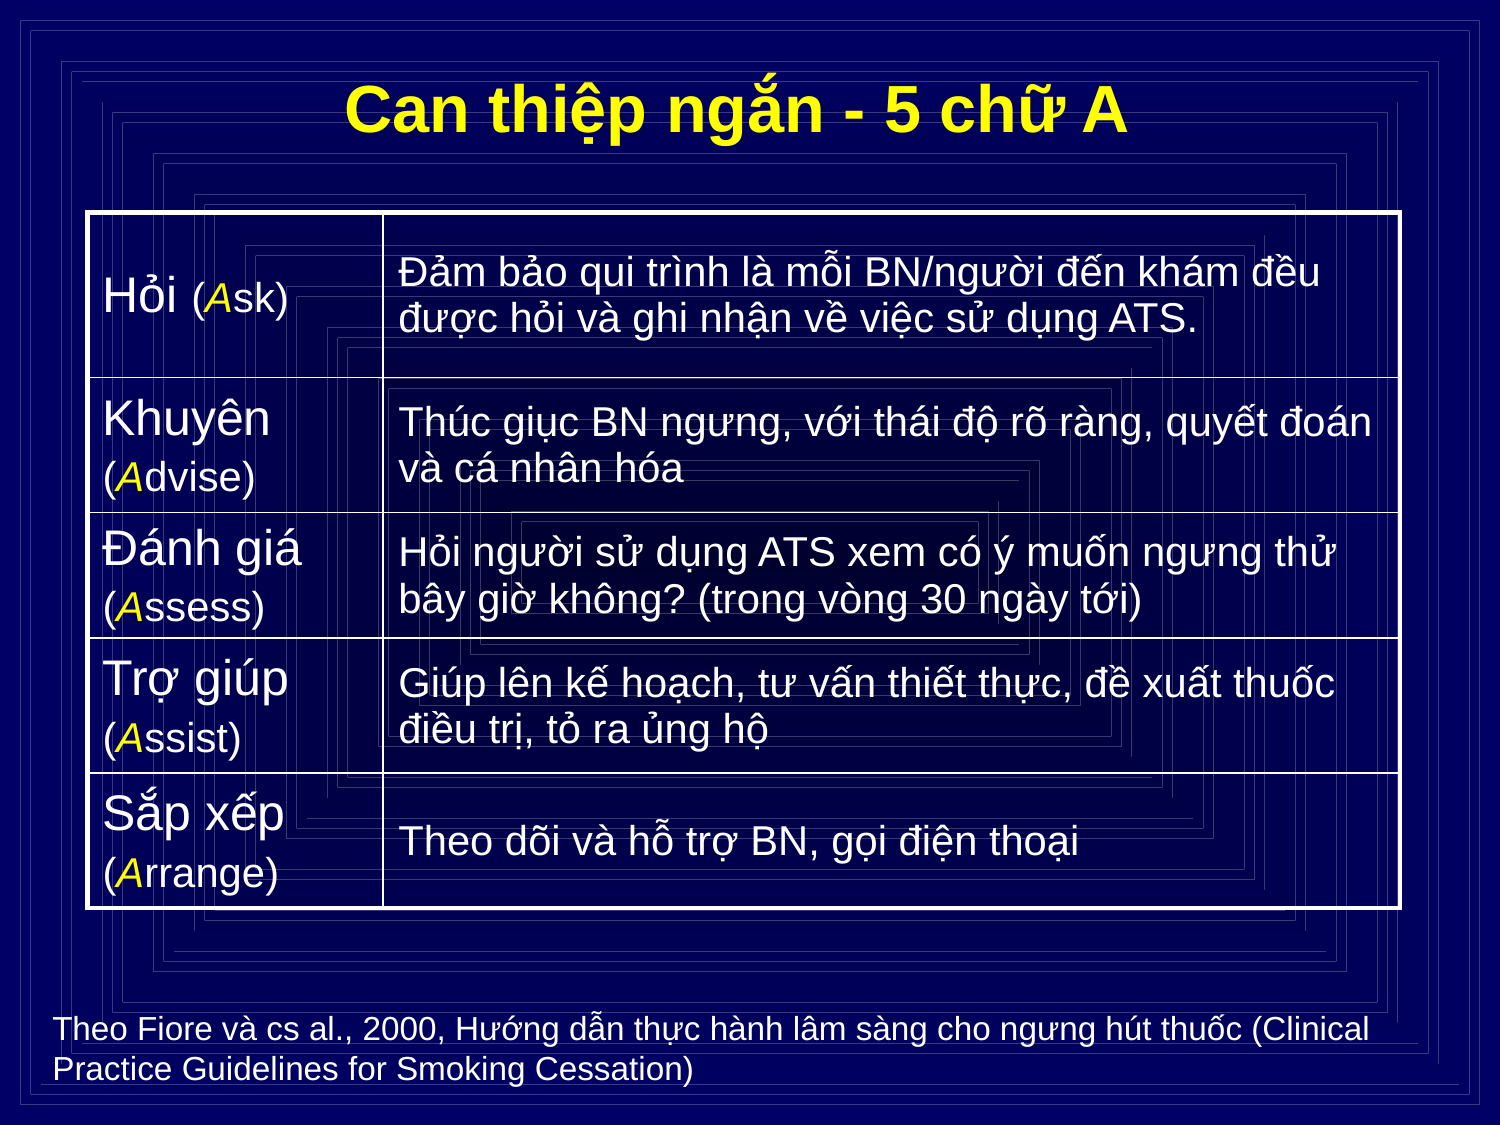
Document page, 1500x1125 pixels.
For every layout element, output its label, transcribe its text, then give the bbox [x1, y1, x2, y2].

table_cell Theo dõi và hỗ trợ BN, gọi điện thoại [384, 774, 1398, 906]
table_header Hỏi (Ask) [90, 215, 382, 377]
table_cell Sắp xếp (Arrange) [90, 774, 382, 906]
table_cell Giúp lên kế hoạch, tư vấn thiết thực, đề xuất thuốc điều trị, tỏ ra ủng hộ [384, 639, 1398, 772]
table_header Đảm bảo qui trình là mỗi BN/người đến khám đều được hỏi và ghi nhận về việc sử dụng ATS. [384, 215, 1398, 377]
table_cell Đánh giá (Assess) [90, 513, 382, 637]
table_cell Hỏi người sử dụng ATS xem có ý muốn ngưng thử bây giờ không? (trong vòng 30 ngày tới) [384, 513, 1398, 637]
title Can thiệp ngắn - 5 chữ A [99, 12, 1375, 200]
table_cell Trợ giúp (Assist) [90, 639, 382, 772]
text_box Theo Fiore và cs al., 2000, Hướng dẫn thực hành lâm sàng cho ngưng hút thuốc (Clinical Practice Guidelines for Smoking Cessation) [37, 999, 1475, 1095]
table_cell Thúc giục BN ngưng, với thái độ rõ ràng, quyết đoán và cá nhân hóa [384, 378, 1398, 512]
table_cell Khuyên (Advise) [90, 378, 382, 512]
